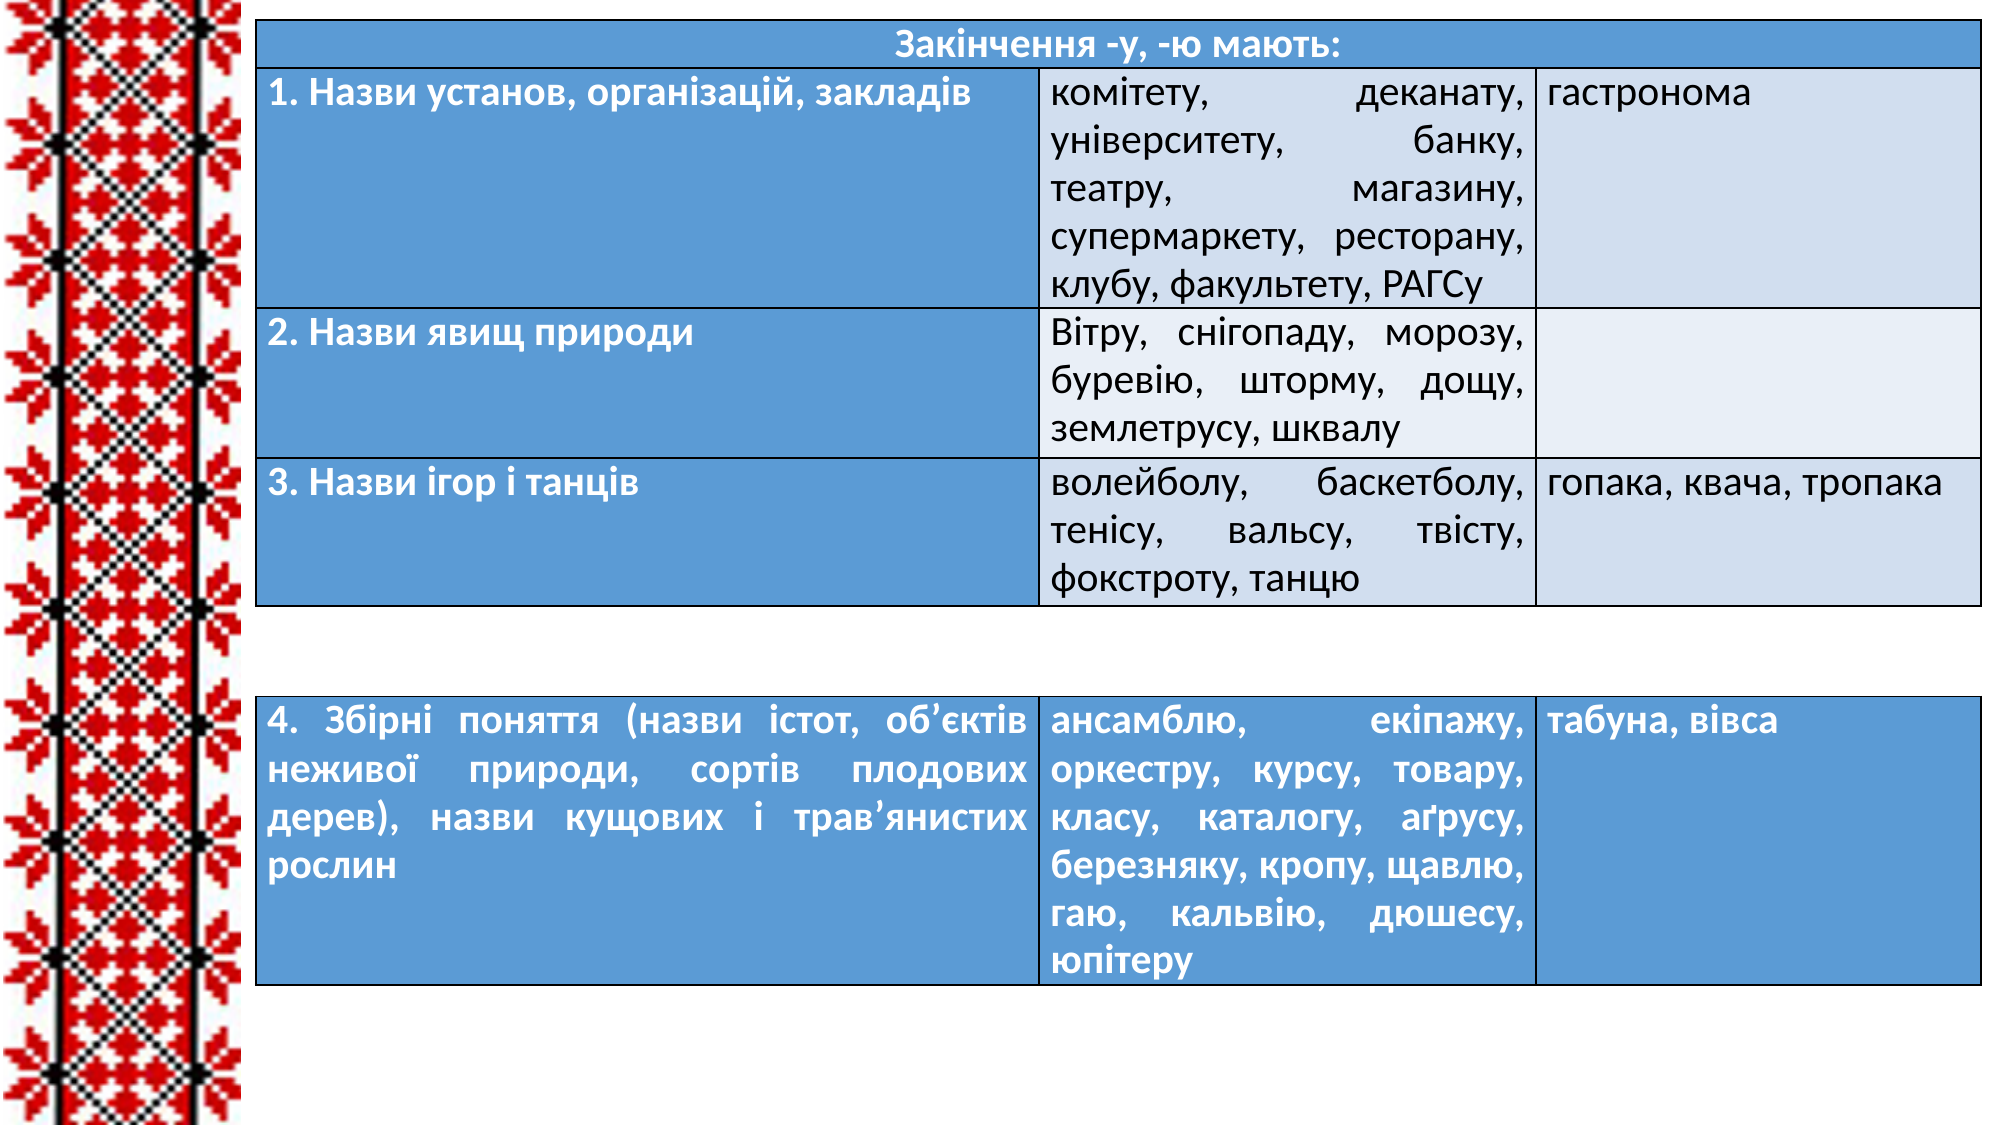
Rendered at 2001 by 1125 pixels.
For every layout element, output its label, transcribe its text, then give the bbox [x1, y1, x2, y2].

table_cell комітету, деканату, університету, банку, театру, магазину, супермаркету, ресторану, клубу, факультету, РАГСу [1040, 69, 1535, 307]
table_cell 1. Назви установ, організацій, закладів [257, 69, 1038, 307]
table_header Закінчення -у, -ю мають: [257, 21, 1980, 67]
table_header табуна, вівса [1537, 697, 1980, 984]
table_header 4. Збірні поняття (назви істот, об’єктів неживої природи, сортів плодових дерев), назви кущових і трав’янистих рослин [257, 697, 1038, 984]
table_header ансамблю, екіпажу, оркестру, курсу, товару, класу, каталогу, аґрусу, березняку, кропу, щавлю, гаю, кальвію, дюшесу, юпітеру [1040, 697, 1535, 984]
table_cell гастронома [1537, 69, 1980, 307]
table_cell Вітру, снігопаду, морозу, буревію, шторму, дощу, землетрусу, шквалу [1040, 309, 1535, 457]
table_cell волейболу, баскетболу, тенісу, вальсу, твісту, фокстроту, танцю [1040, 459, 1535, 605]
table_cell гопака, квача, тропака [1537, 459, 1980, 605]
table_cell [1537, 309, 1980, 457]
table_cell 2. Назви явищ природи [257, 309, 1038, 457]
picture [3, 0, 241, 1125]
table_cell 3. Назви ігор і танців [257, 459, 1038, 605]
